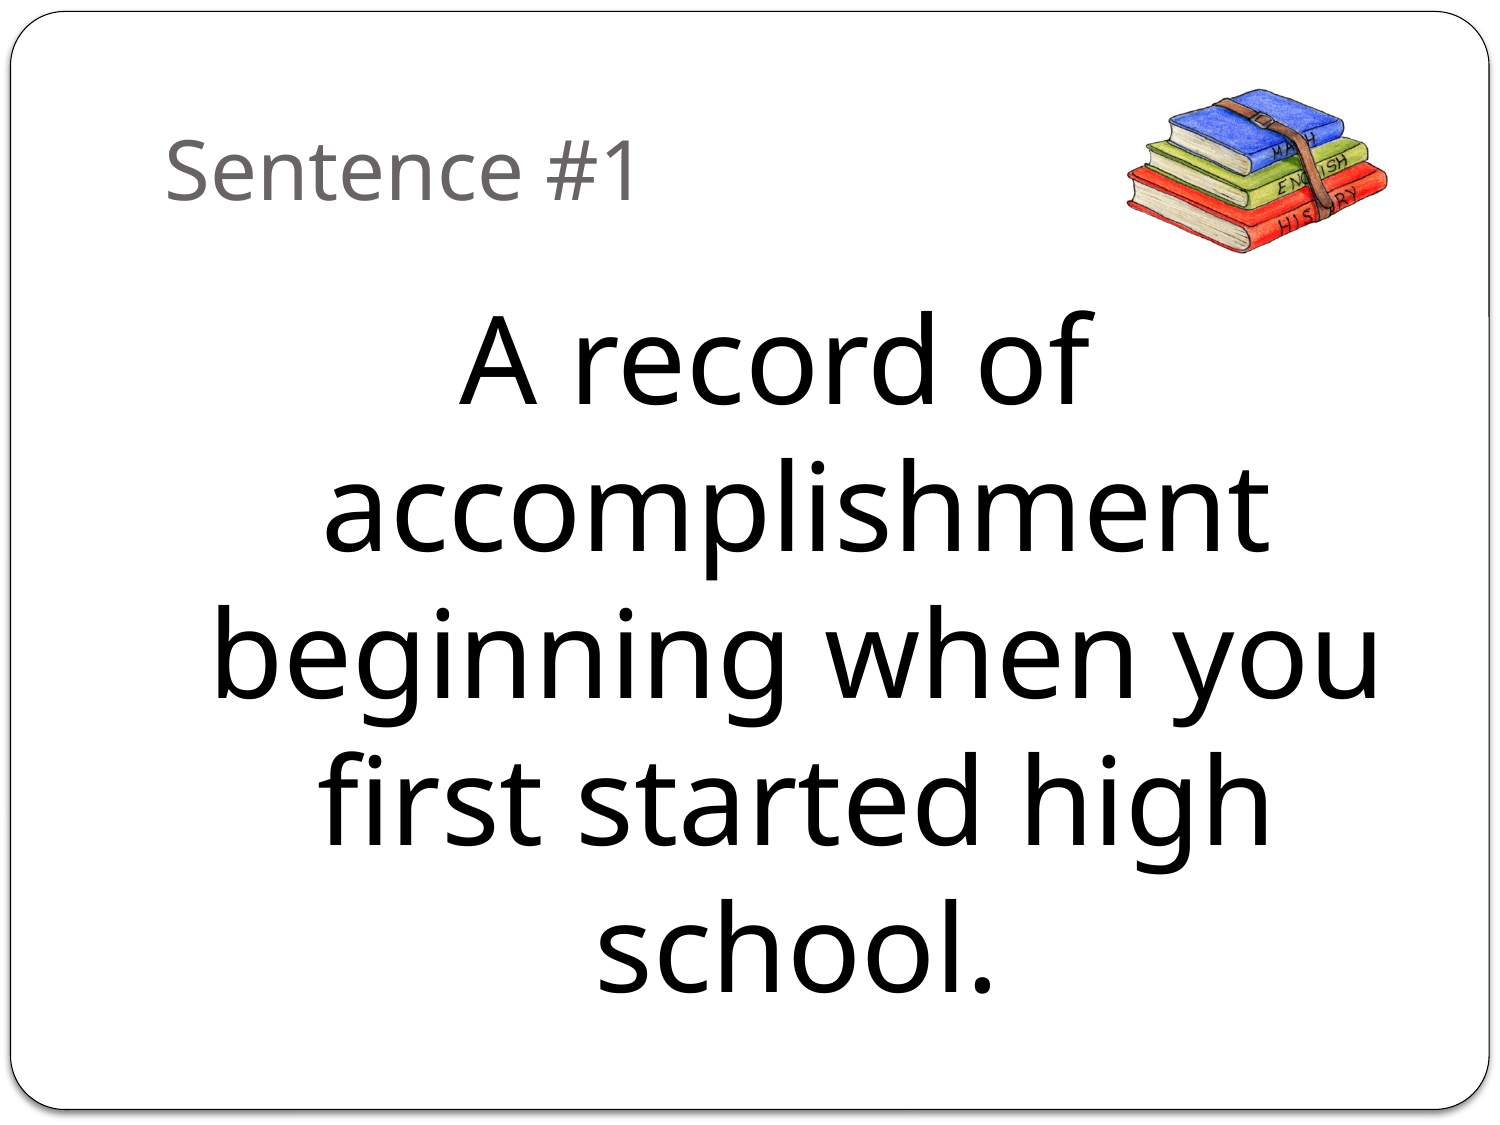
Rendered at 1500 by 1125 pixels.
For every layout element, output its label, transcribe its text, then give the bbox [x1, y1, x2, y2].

title Sentence #1 [150, 45, 1425, 233]
picture [1124, 87, 1388, 254]
list A record of accomplishment beginning when you first started high school. [137, 275, 1413, 1025]
